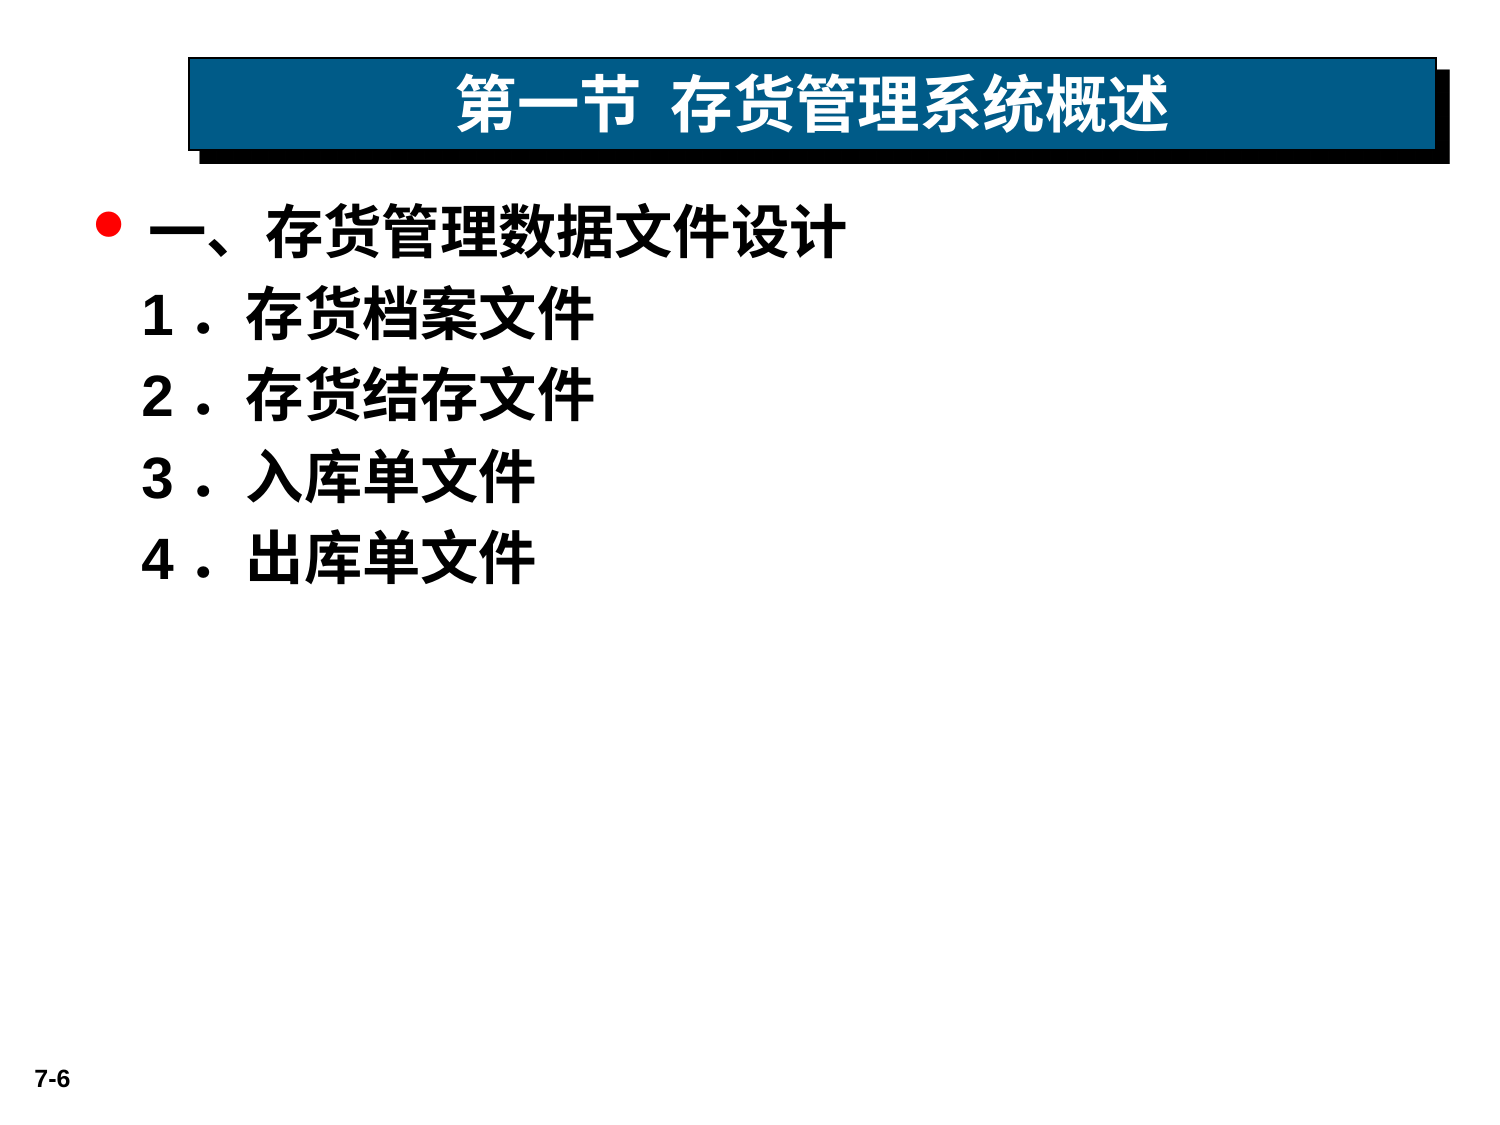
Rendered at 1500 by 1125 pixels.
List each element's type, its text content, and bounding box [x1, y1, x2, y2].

title 第一节 存货管理系统概述 [188, 57, 1437, 151]
list 一、存货管理数据文件设计 1．存货档案文件 2．存货结存文件 3．入库单文件 4．出库单文件 [62, 187, 1438, 976]
